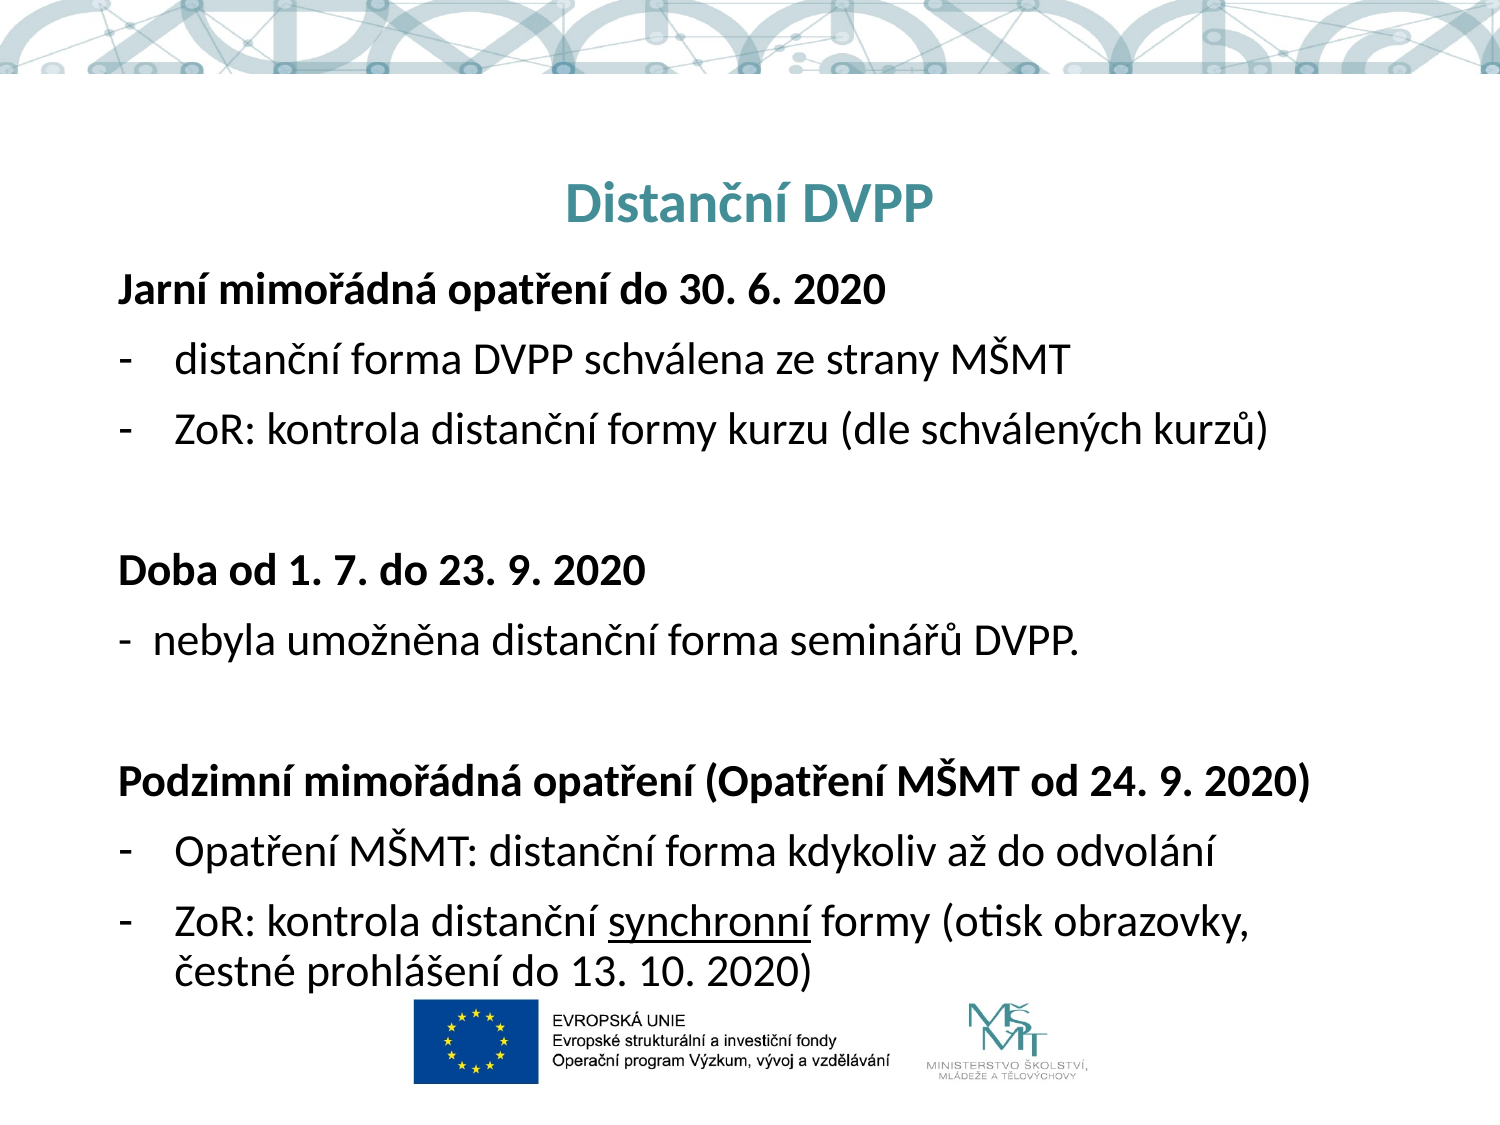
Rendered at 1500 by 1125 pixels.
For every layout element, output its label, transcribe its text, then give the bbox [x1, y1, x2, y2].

list Jarní mimořádná opatření do 30. 6. 2020 distanční forma DVPP schválena ze strany MŠMT ZoR: kontrola distanční formy kurzu (dle schválených kurzů) Doba od 1. 7. do 23. 9. 2020 - nebyla umožněna distanční forma seminářů DVPP. Podzimní mimořádná opatření (Opatření MŠMT od 24. 9. 2020) Opatření MŠMT: distanční forma kdykoliv až do odvolání ZoR: kontrola distanční synchronní formy (otisk obrazovky, čestné prohlášení do 13. 10. 2020) [103, 257, 1397, 957]
title Distanční DVPP [103, 129, 1397, 257]
picture [371, 957, 1129, 1125]
picture [0, 0, 1500, 74]
